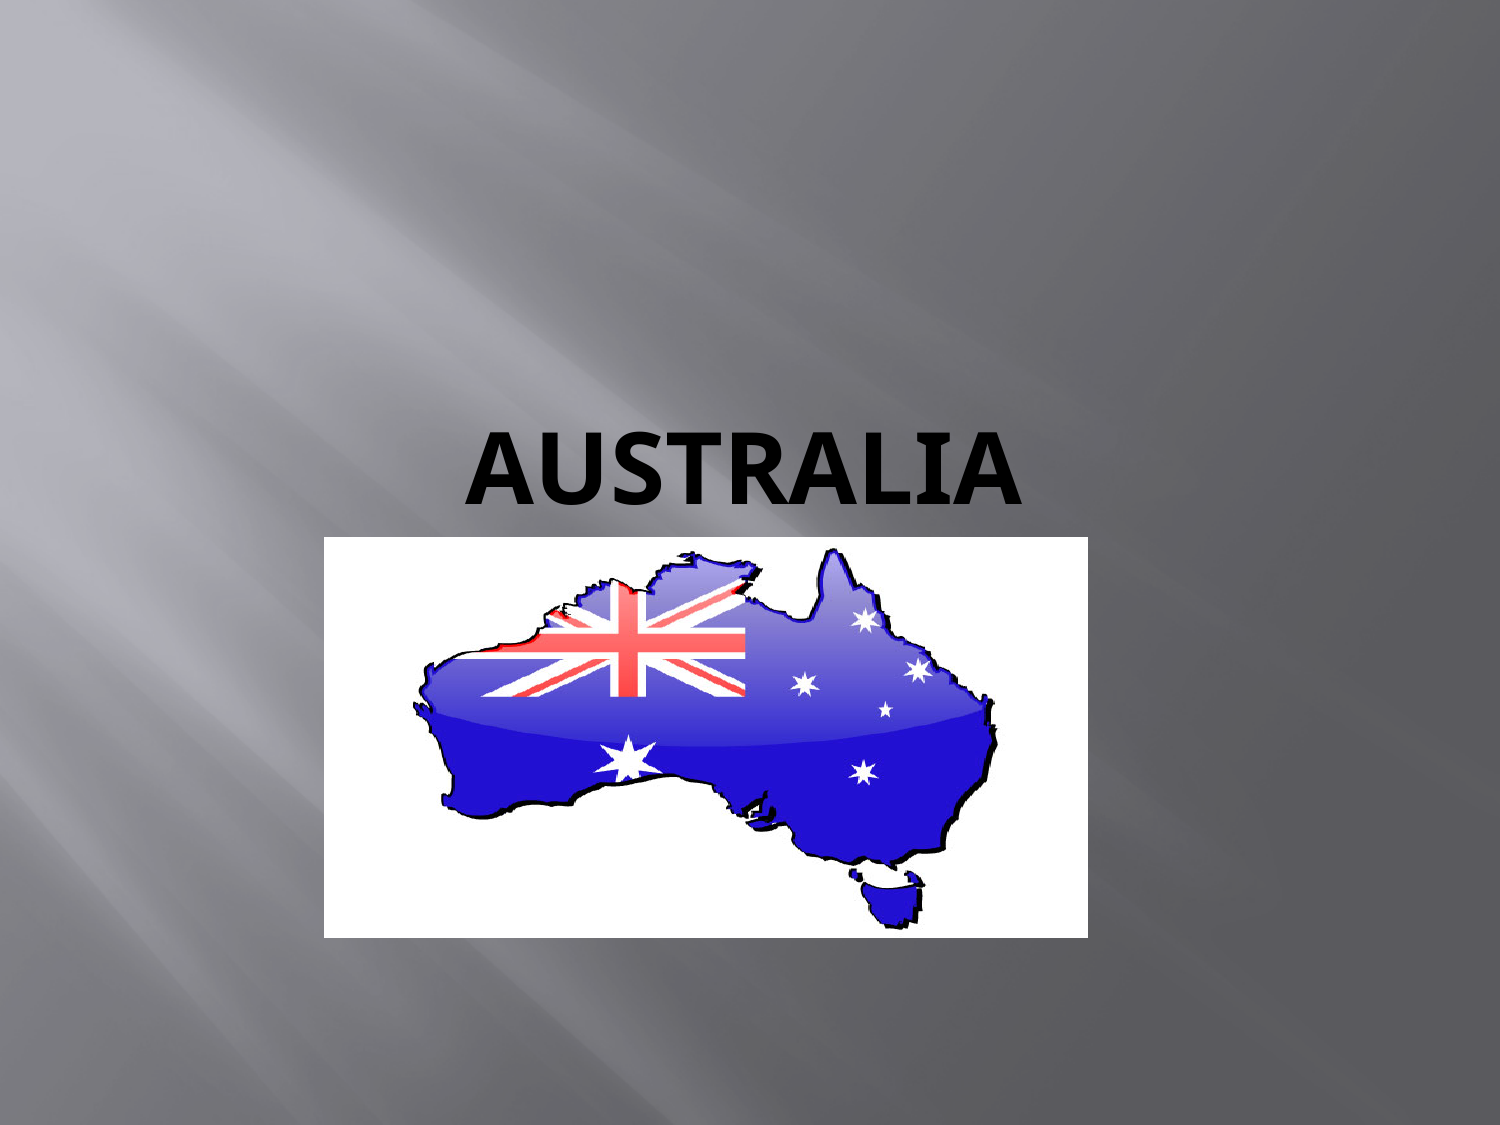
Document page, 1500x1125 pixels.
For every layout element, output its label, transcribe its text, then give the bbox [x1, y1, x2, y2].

title Australia [69, 224, 1420, 525]
picture [324, 537, 1088, 938]
